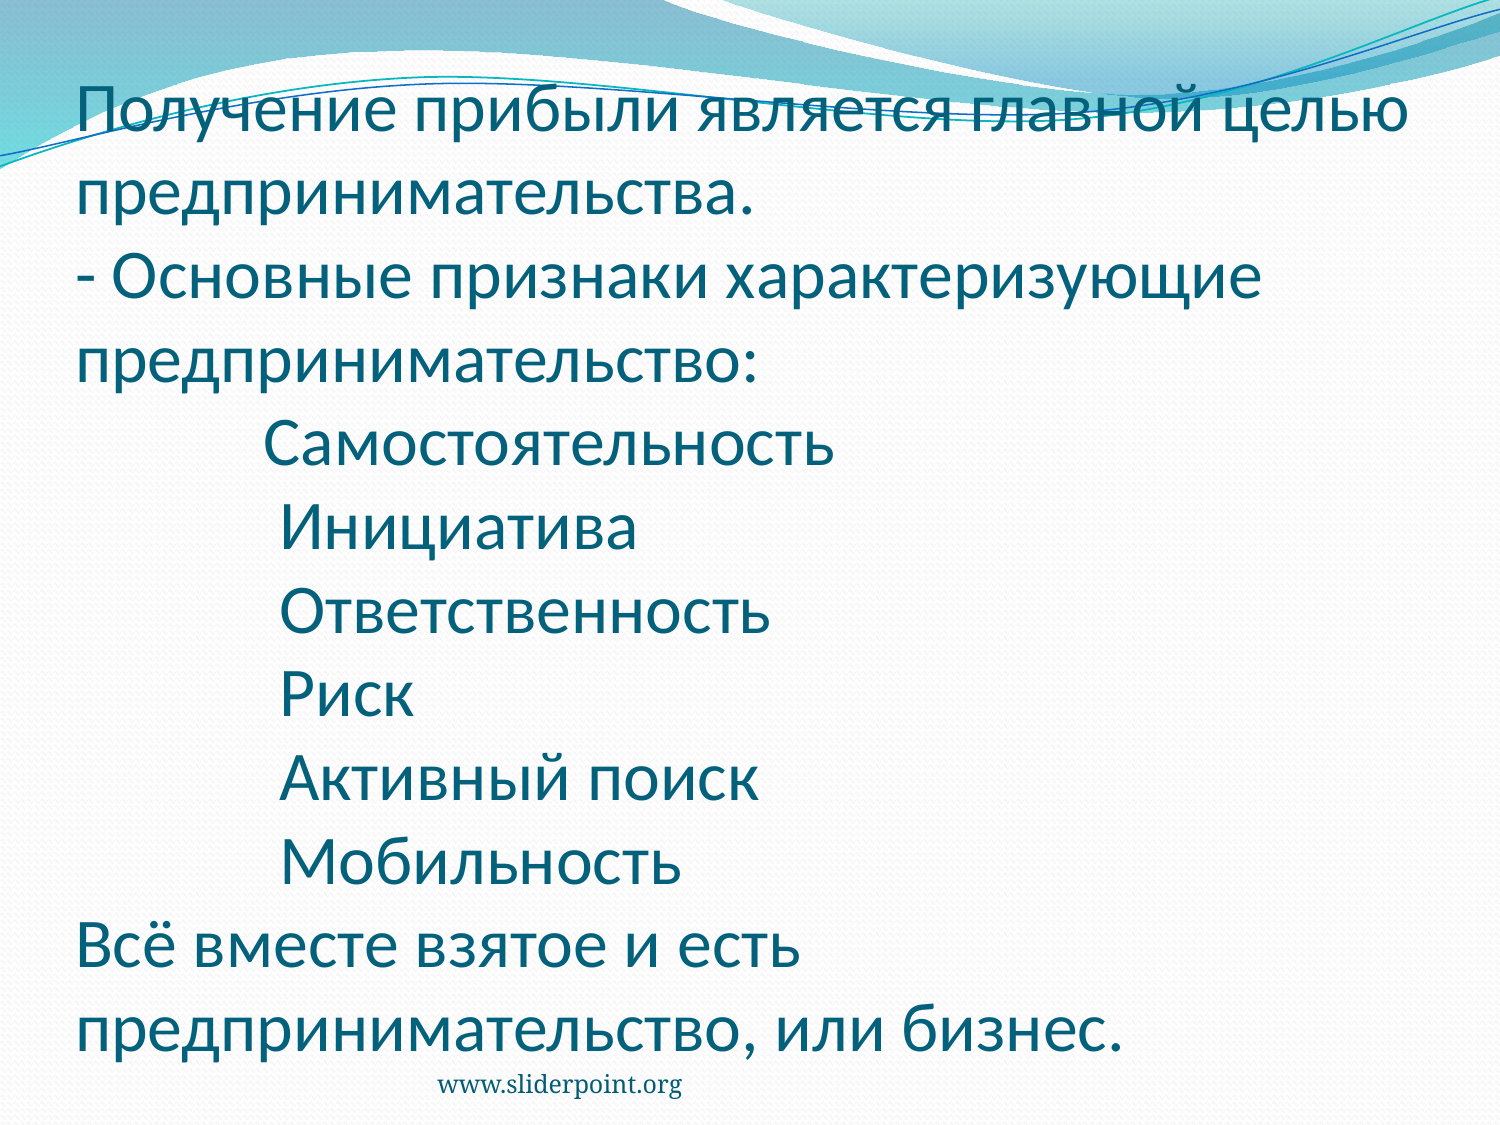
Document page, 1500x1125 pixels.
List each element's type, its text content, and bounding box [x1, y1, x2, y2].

title Получение прибыли является главной целью предпринимательства. - Основные признаки характеризующие предпринимательство: Самостоятельность Инициатива Ответственность Риск Активный поиск Мобильность Всё вместе взятое и есть предпринимательство, или бизнес. [75, 45, 1425, 1125]
footer www.sliderpoint.org [437, 1042, 988, 1103]
